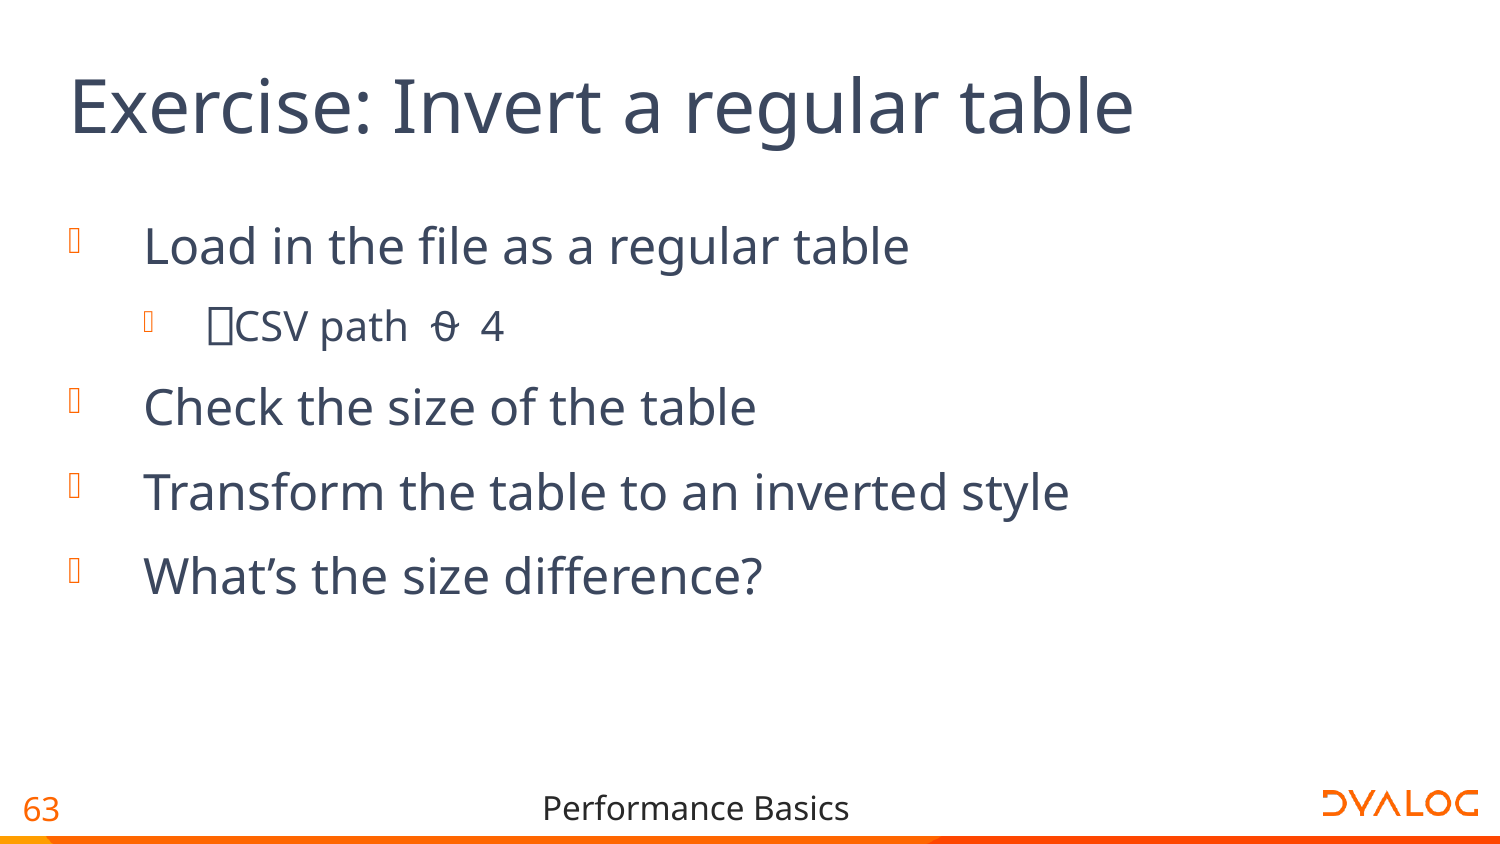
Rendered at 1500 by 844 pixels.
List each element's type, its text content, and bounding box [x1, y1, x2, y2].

picture [1323, 790, 1478, 816]
list Load in the file as a regular table ⎕CSV path ⍬ 4 Check the size of the table Transform the table to an inverted style What’s the size difference? [53, 207, 1412, 740]
picture [0, 836, 1500, 844]
title Exercise: Invert a regular table [53, 43, 1421, 157]
